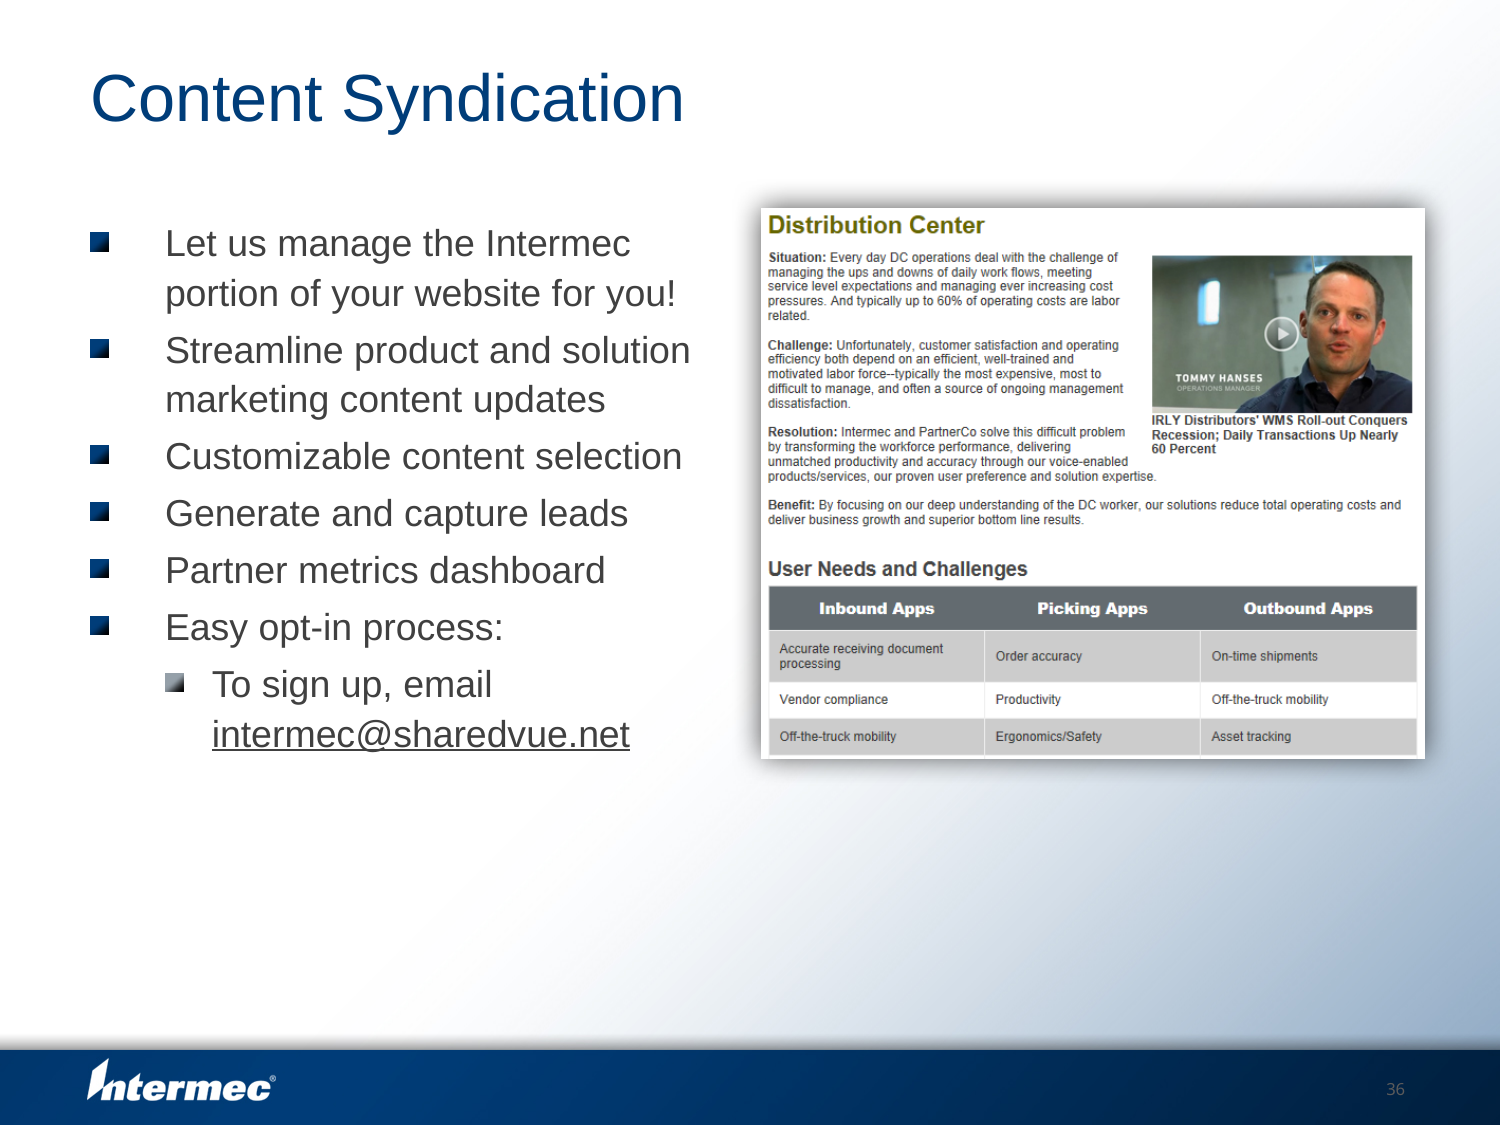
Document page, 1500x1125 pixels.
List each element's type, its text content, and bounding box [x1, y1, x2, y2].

picture [0, 0, 1500, 1125]
list Let us manage the Intermec portion of your website for you! Streamline product and solution marketing content updates Customizable content selection Generate and capture leads Partner metrics dashboard Easy opt-in process: To sign up, email intermec@sharedvue.net [75, 207, 738, 976]
title Content Syndication [75, 45, 1425, 145]
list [761, 208, 1426, 759]
